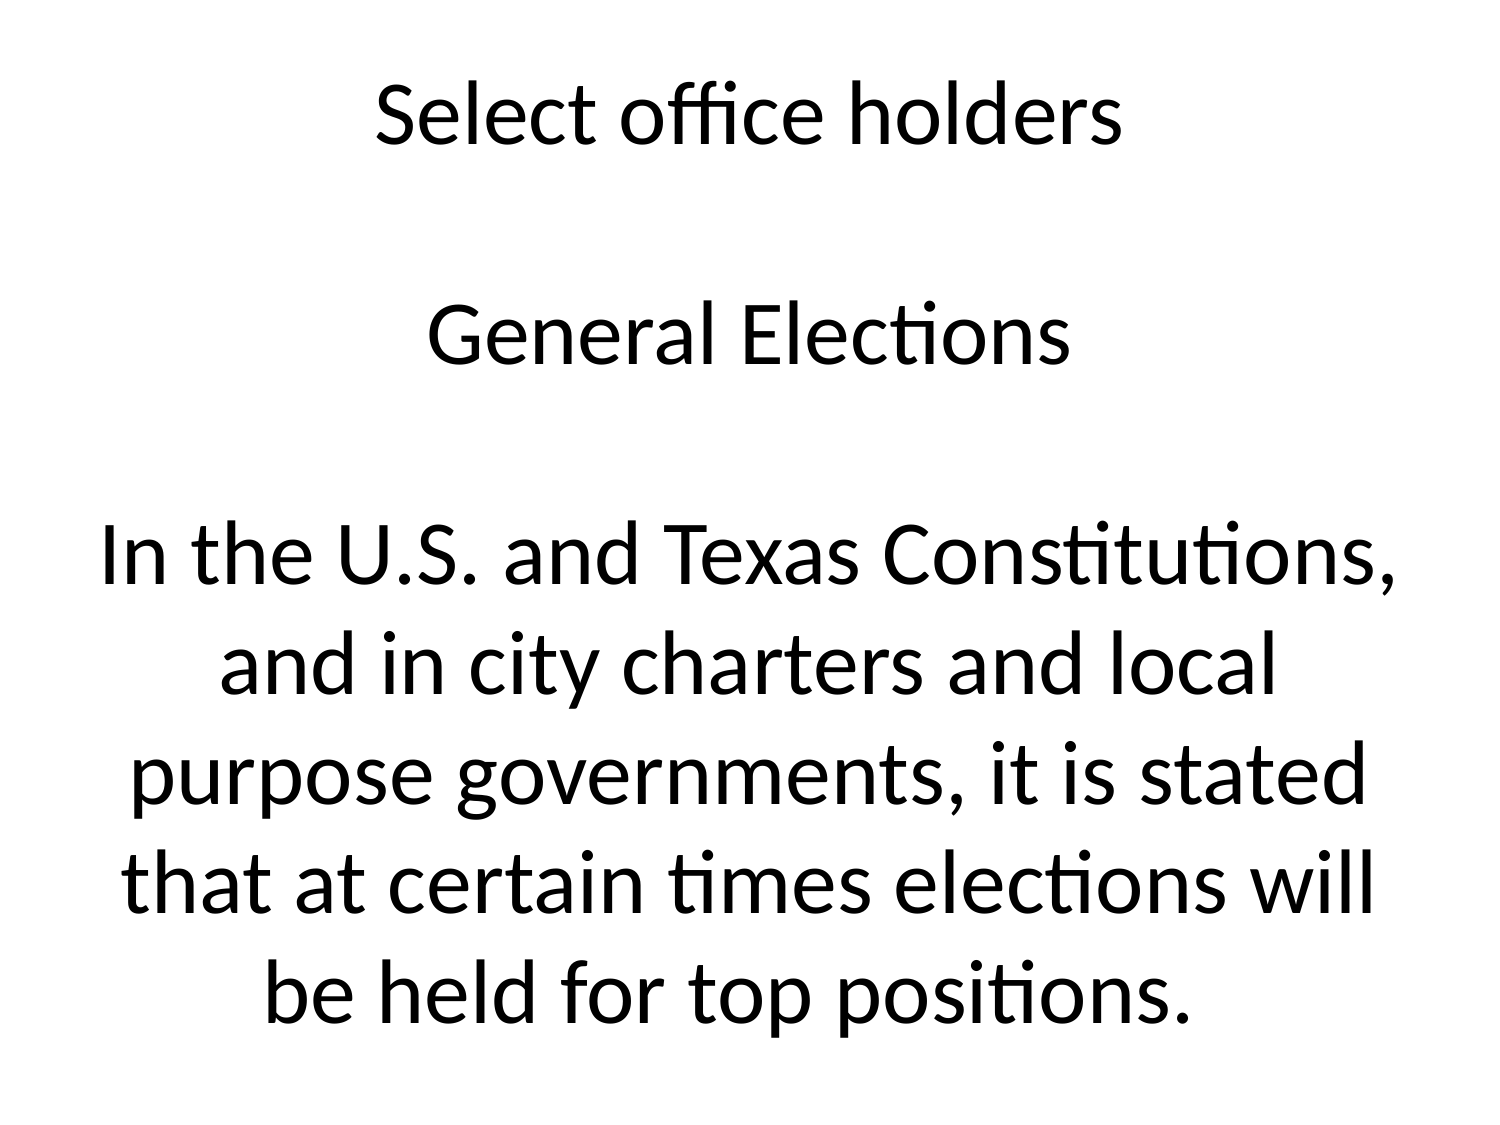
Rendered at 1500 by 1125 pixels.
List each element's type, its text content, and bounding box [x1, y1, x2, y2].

title Select office holders General Elections In the U.S. and Texas Constitutions, and in city charters and local purpose governments, it is stated that at certain times elections will be held for top positions. [74, 44, 1426, 1051]
